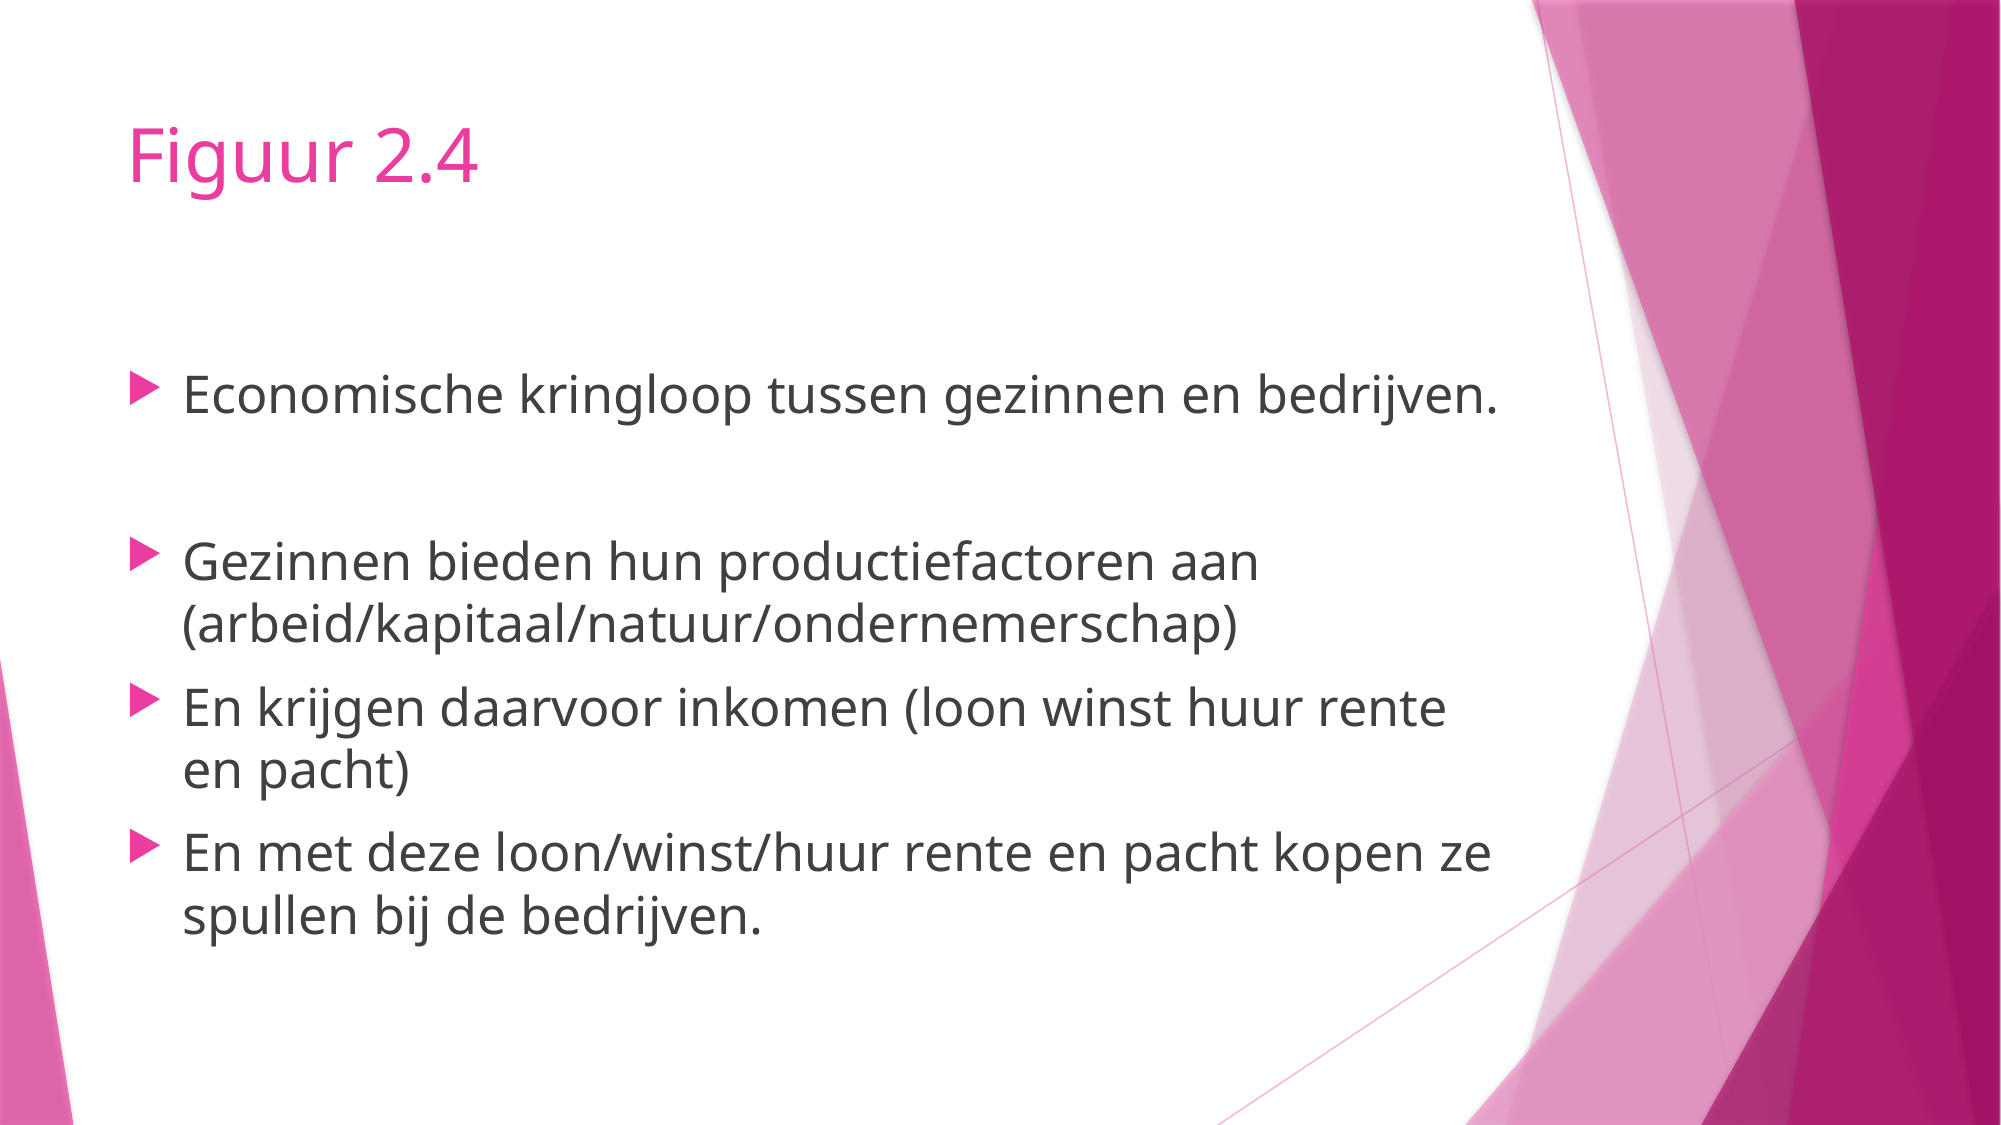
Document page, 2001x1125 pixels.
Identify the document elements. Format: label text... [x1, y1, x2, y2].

list Economische kringloop tussen gezinnen en bedrijven. Gezinnen bieden hun productiefactoren aan (arbeid/kapitaal/natuur/ondernemerschap) En krijgen daarvoor inkomen (loon winst huur rente en pacht) En met deze loon/winst/huur rente en pacht kopen ze spullen bij de bedrijven. [111, 354, 1522, 992]
title Figuur 2.4 [111, 99, 1522, 317]
